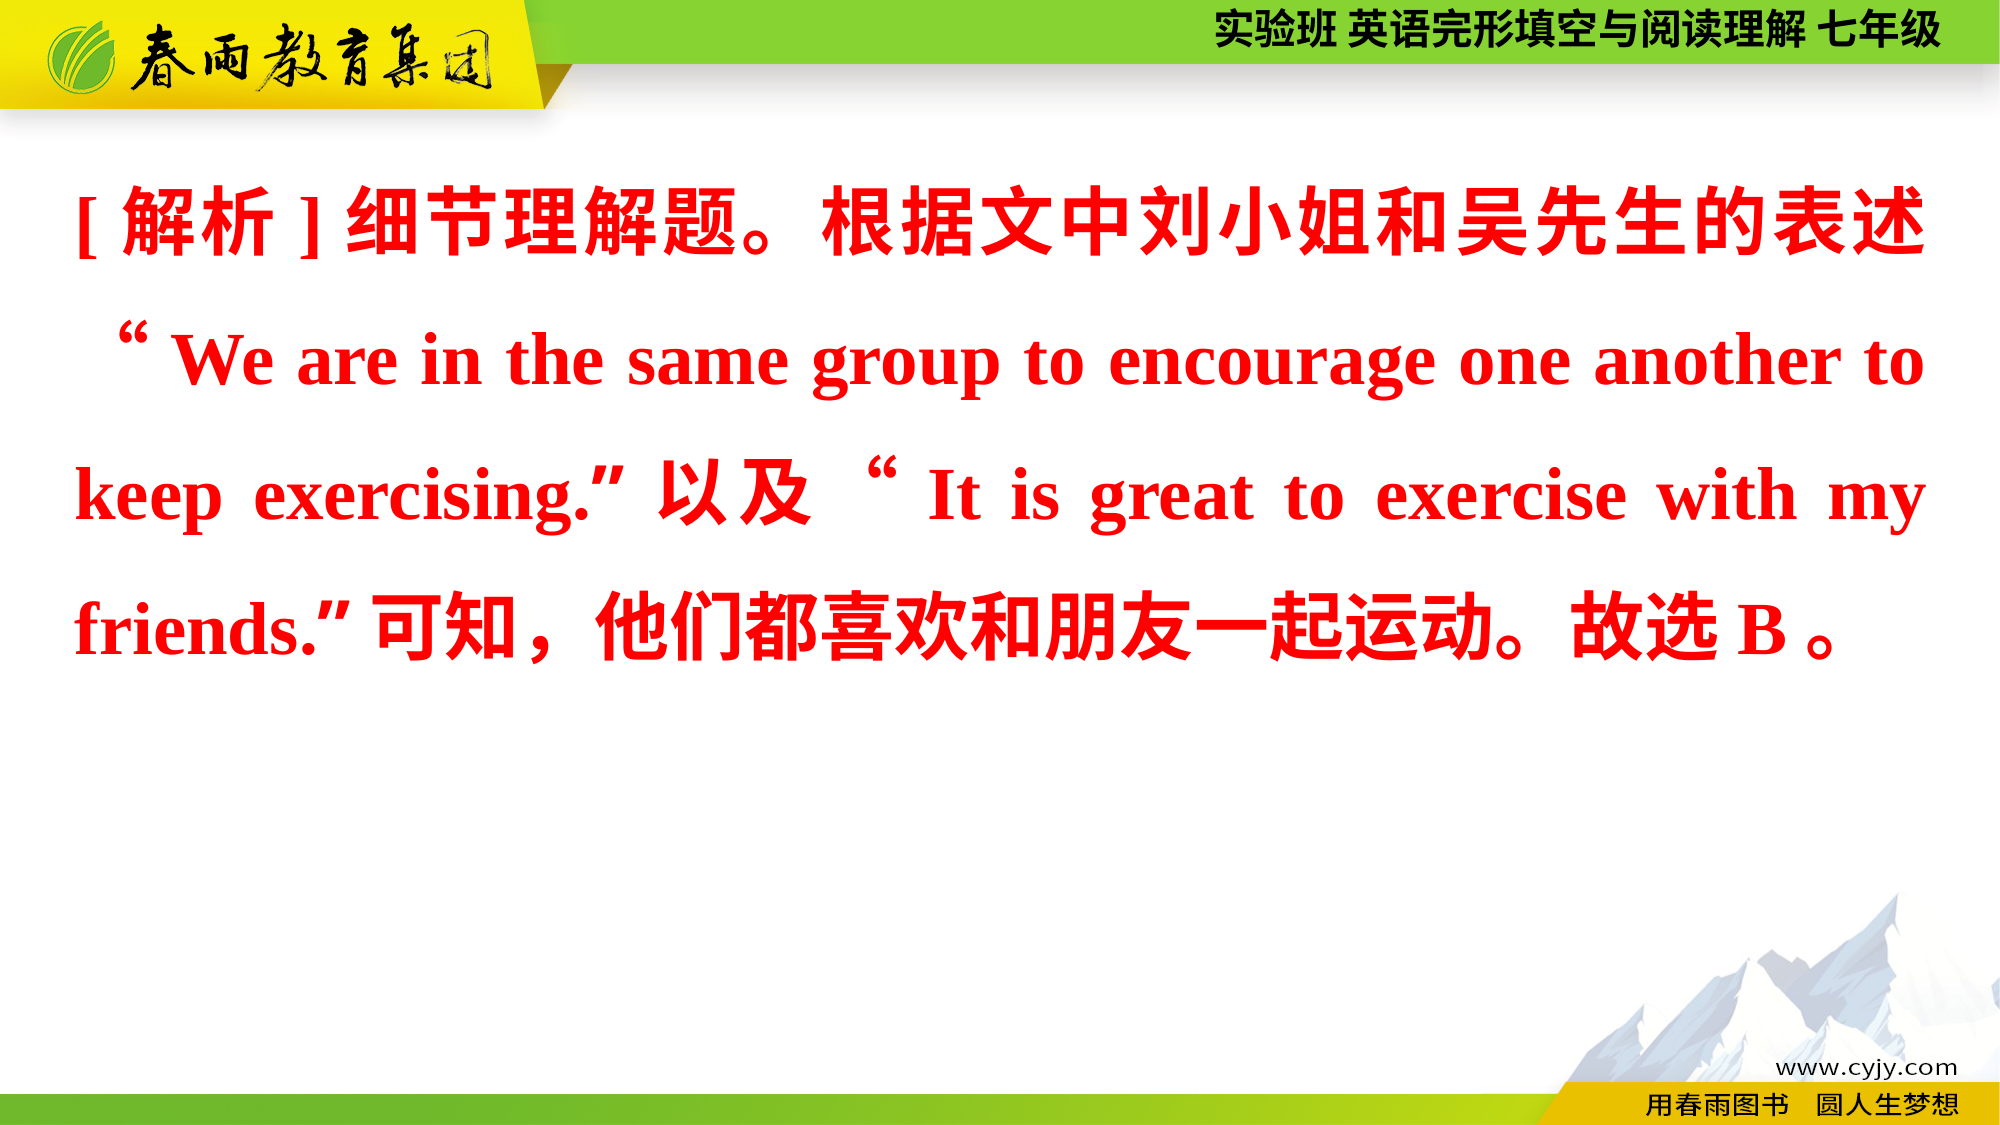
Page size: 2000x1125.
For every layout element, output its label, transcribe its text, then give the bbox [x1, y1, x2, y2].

list [解析]细节理解题。根据文中刘小姐和吴先生的表述“We are in the same group to encourage one another to keep exercising.”以及“It is great to exercise with my friends.”可知，他们都喜欢和朋友一起运动。故选B。 [59, 122, 1944, 666]
picture [0, 0, 2000, 1125]
